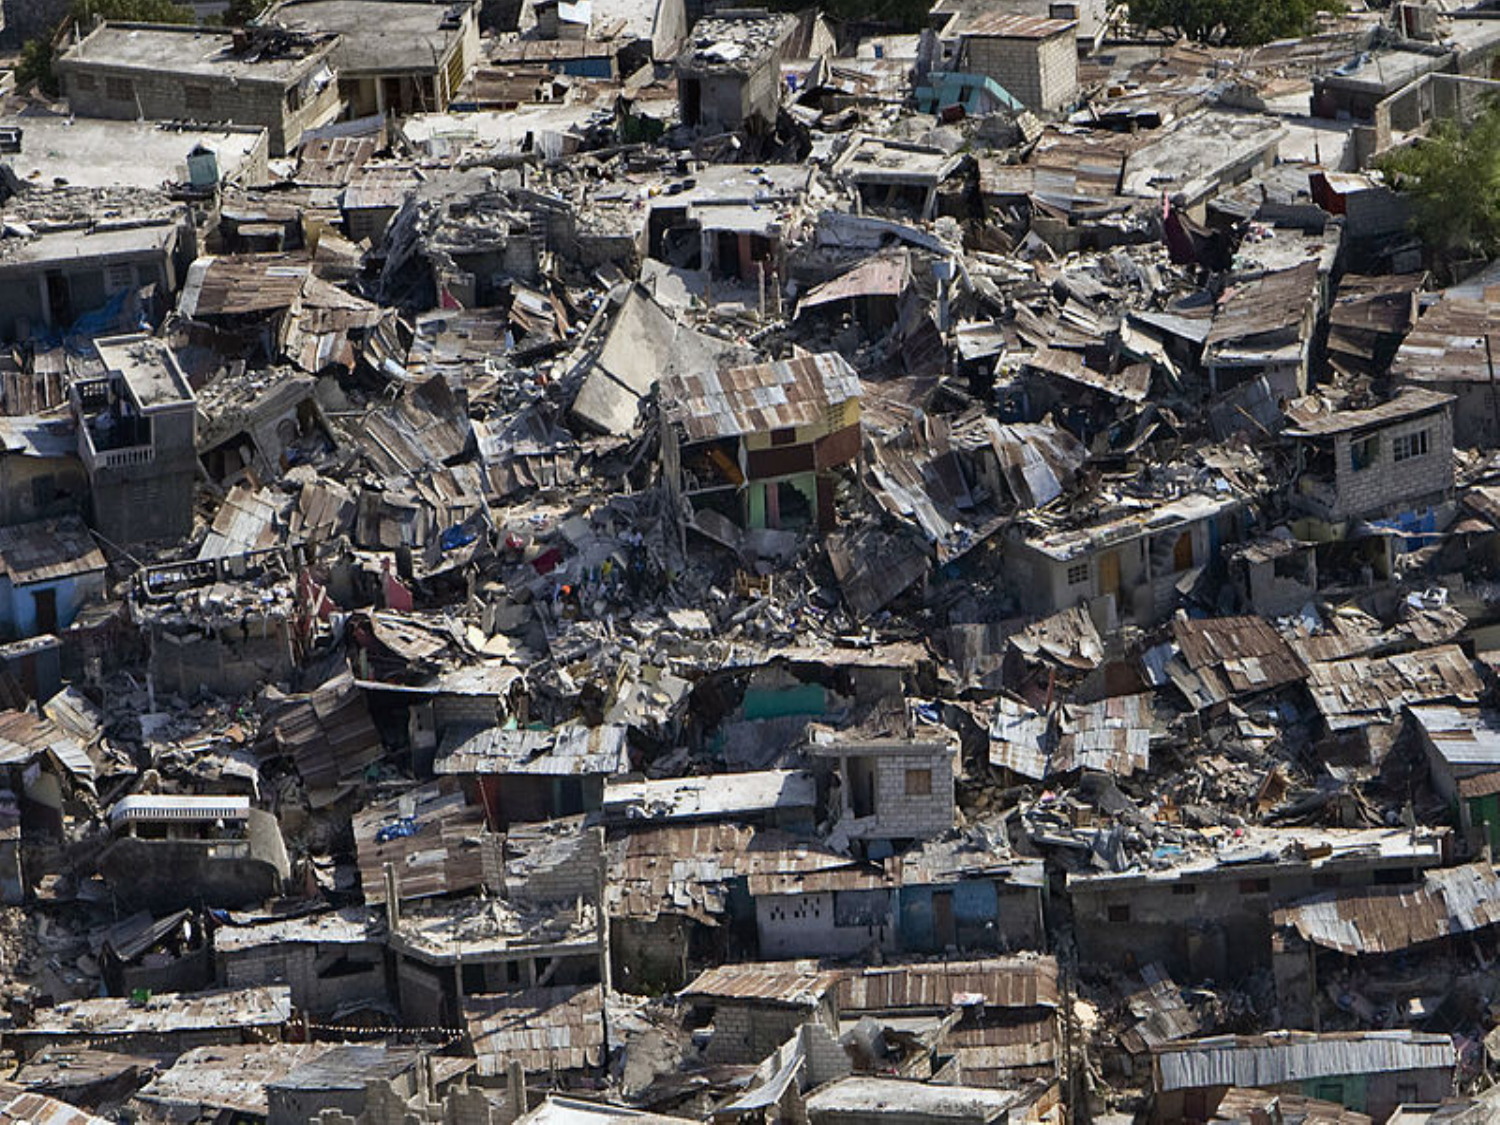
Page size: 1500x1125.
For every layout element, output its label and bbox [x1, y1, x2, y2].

list [0, 0, 1500, 1125]
